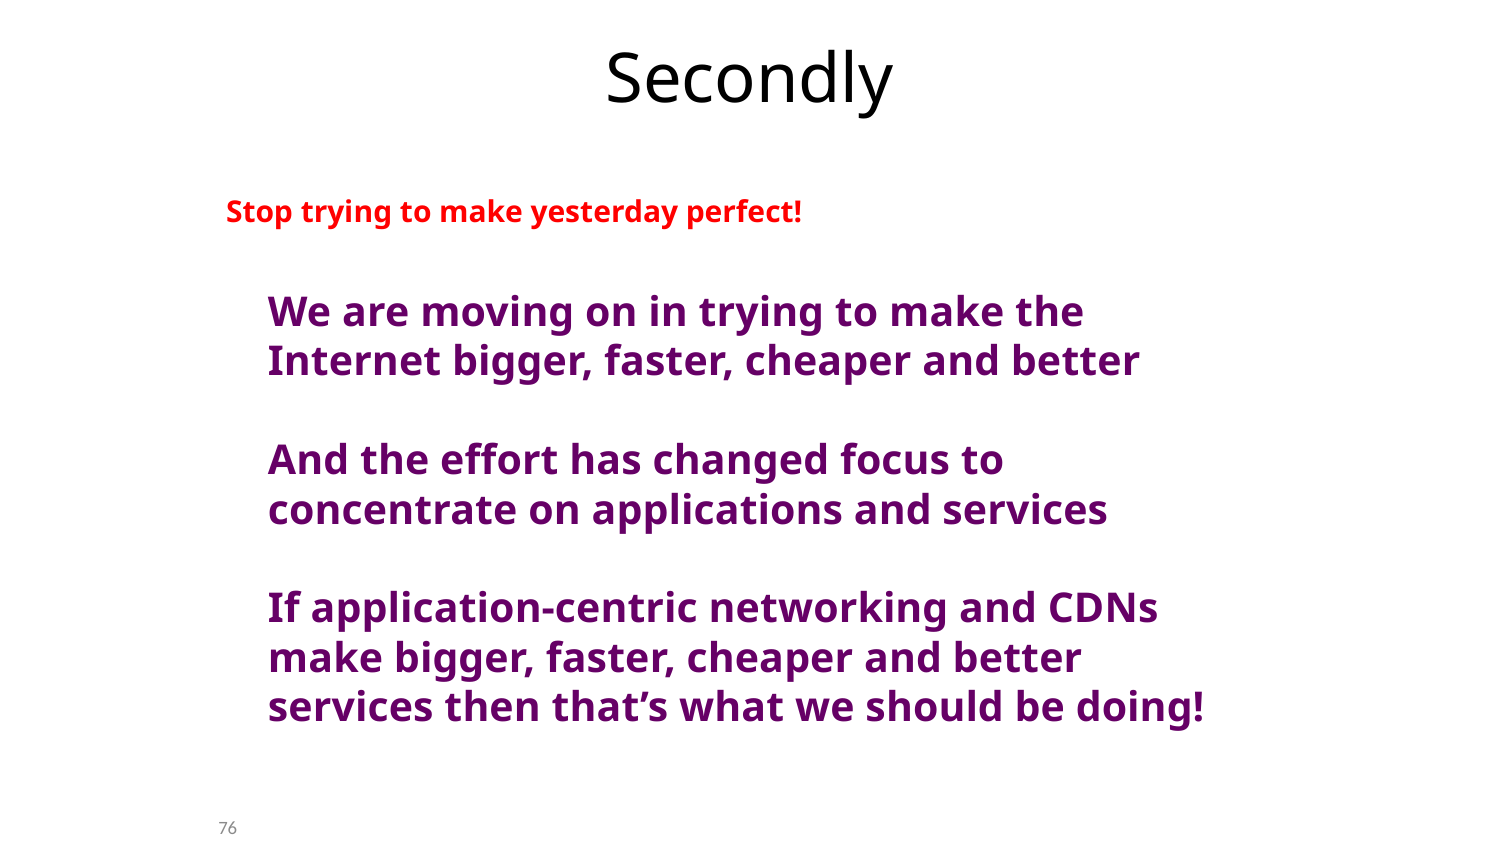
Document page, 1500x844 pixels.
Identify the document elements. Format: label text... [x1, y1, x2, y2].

list Stop trying to make yesterday perfect! We are moving on in trying to make the Internet bigger, faster, cheaper and better And the effort has changed focus to concentrate on applications and services If application-centric networking and CDNs make bigger, faster, cheaper and better services then that’s what we should be doing! [211, 184, 1256, 742]
title Secondly [243, 5, 1256, 146]
slide_number 76 [199, 815, 248, 839]
